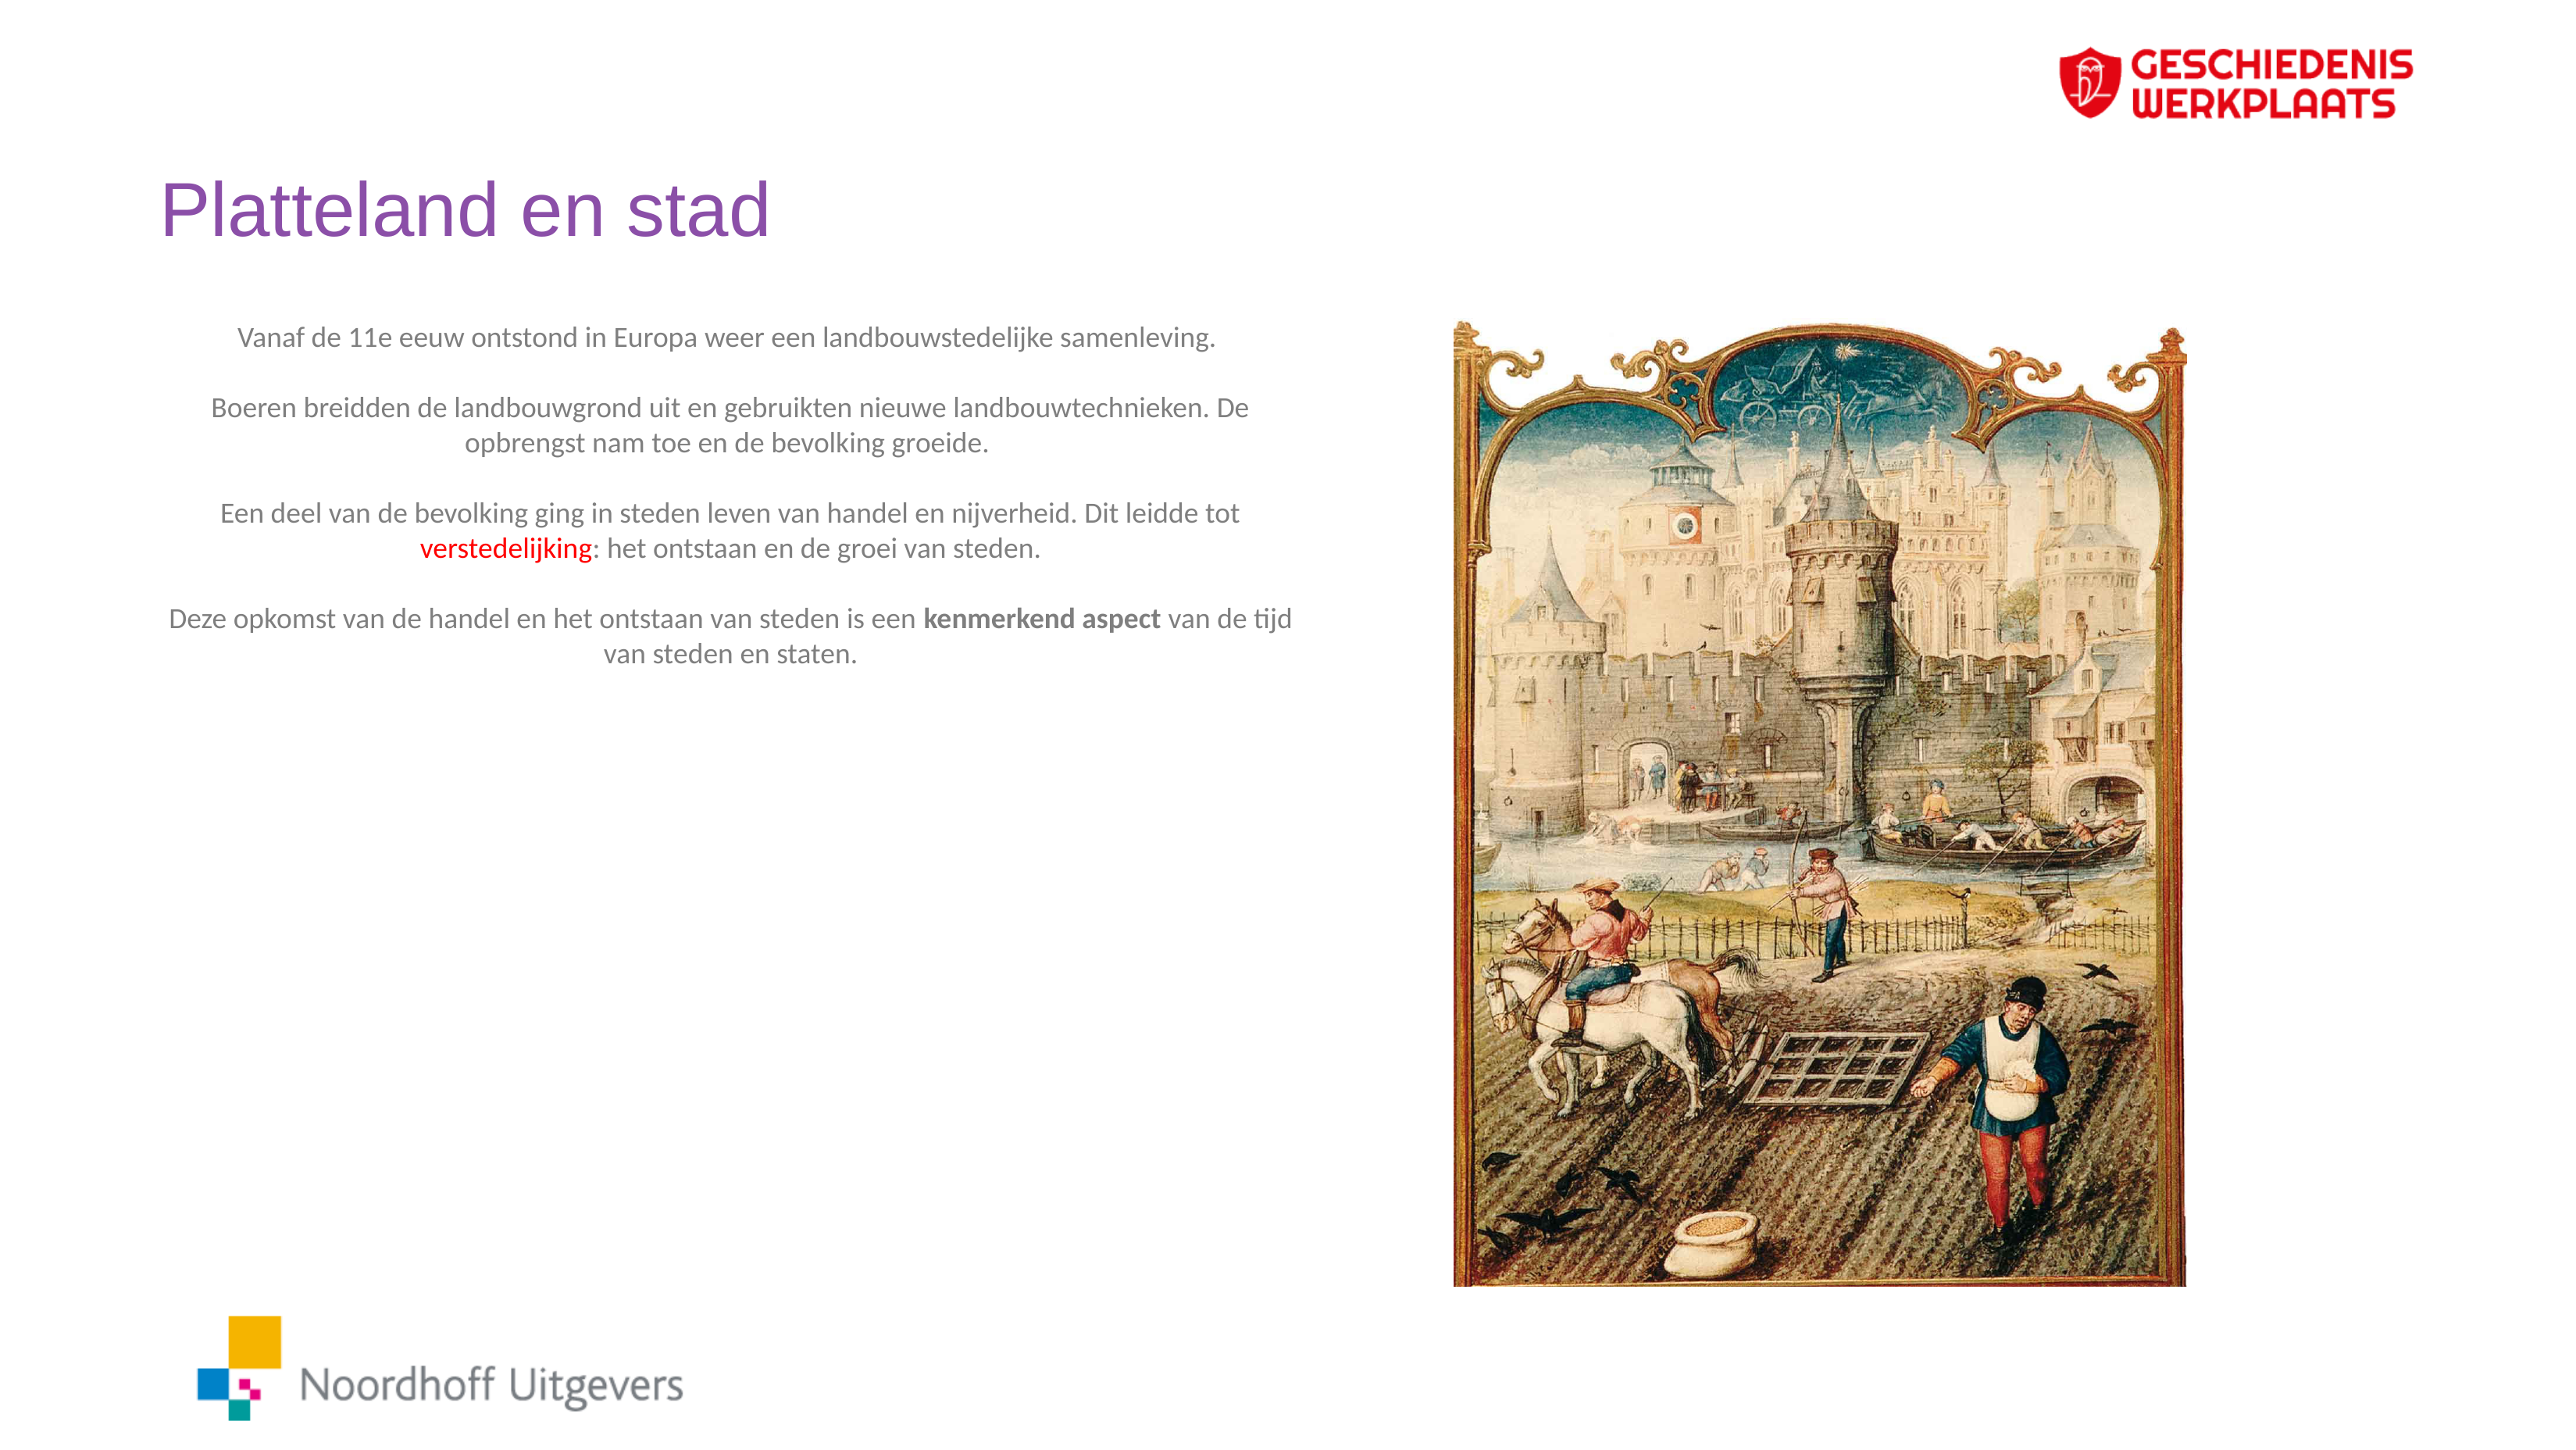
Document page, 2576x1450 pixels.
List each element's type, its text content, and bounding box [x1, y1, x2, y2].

list Vanaf de 11e eeuw ontstond in Europa weer een landbouwstedelijke samenleving. Boeren breidden de landbouwgrond uit en gebruikten nieuwe landbouwtechnieken. De opbrengst nam toe en de bevolking groeide. Een deel van de bevolking ging in steden leven van handel en nijverheid. Dit leidde tot verstedelijking: het ontstaan en de groei van steden. Deze opkomst van de handel en het ontstaan van steden is een kenmerkend aspect van de tijd van steden en staten. [159, 318, 1316, 1284]
picture [1454, 318, 2187, 1287]
title Platteland en stad [159, 159, 2416, 266]
picture [159, 1288, 802, 1449]
picture [1610, 0, 2576, 161]
